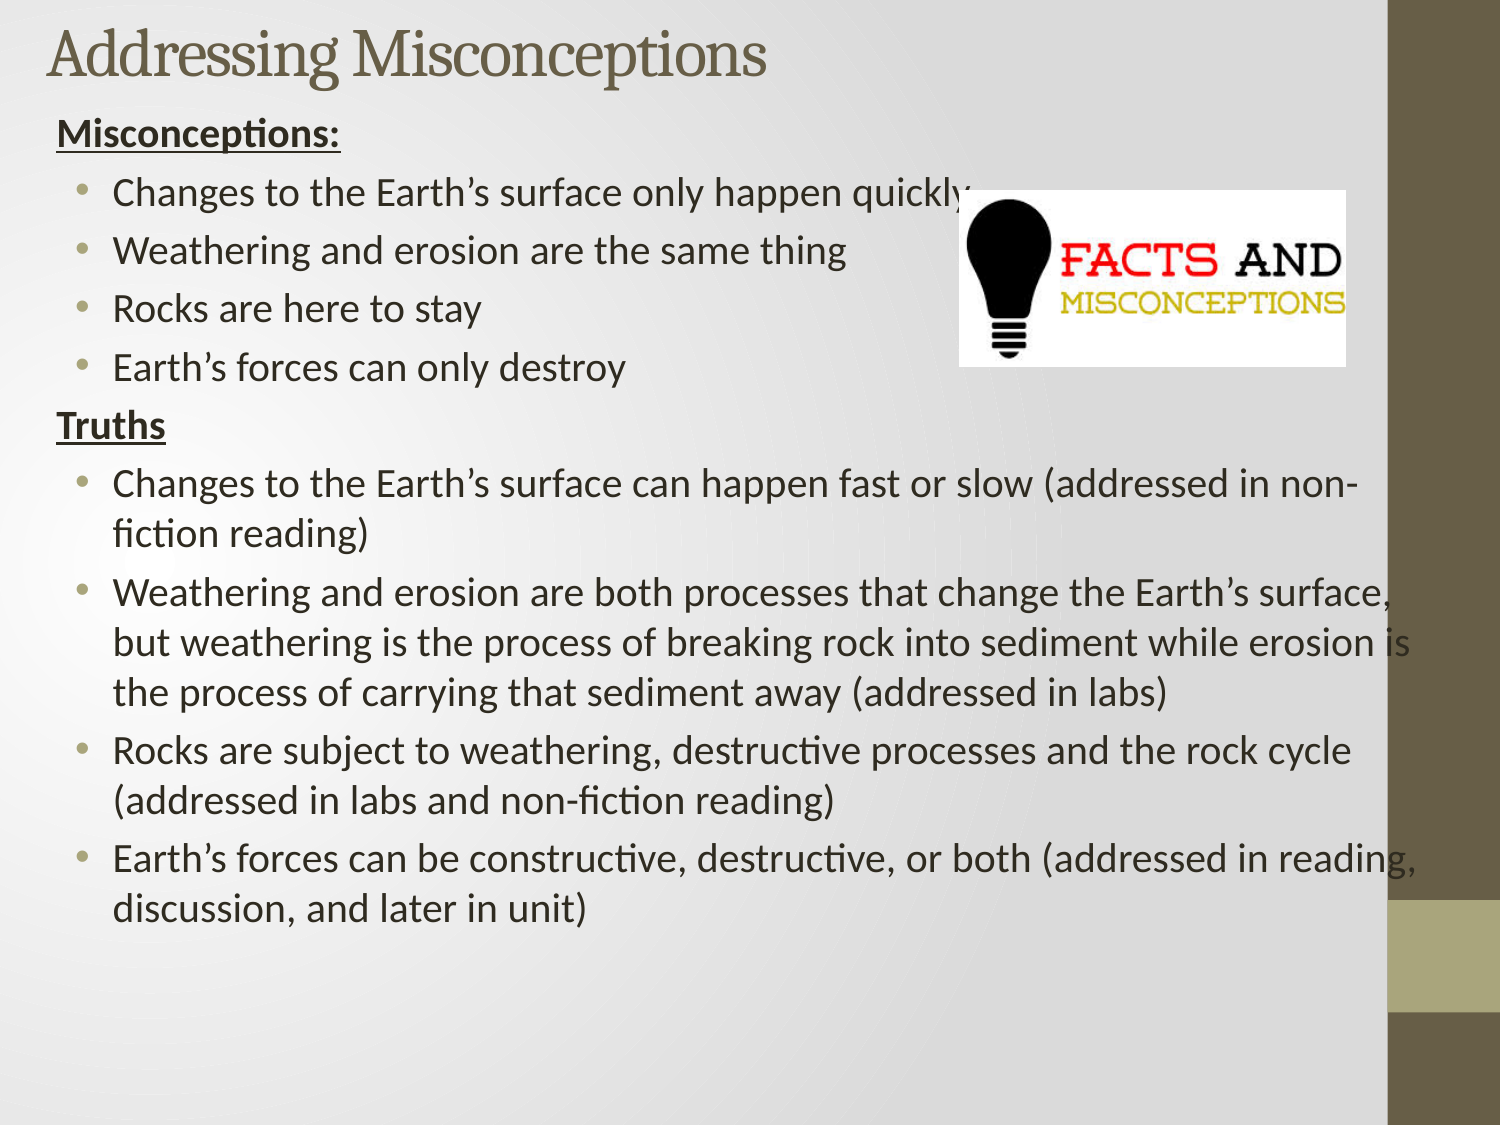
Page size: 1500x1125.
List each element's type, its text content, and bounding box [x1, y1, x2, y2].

picture [958, 190, 1347, 367]
title Addressing Misconceptions [31, 0, 1467, 99]
list Misconceptions: Changes to the Earth’s surface only happen quickly Weathering and erosion are the same thing Rocks are here to stay Earth’s forces can only destroy Truths Changes to the Earth’s surface can happen fast or slow (addressed in non-fiction reading) Weathering and erosion are both processes that change the Earth’s surface, but weathering is the process of breaking rock into sediment while erosion is the process of carrying that sediment away (addressed in labs) Rocks are subject to weathering, destructive processes and the rock cycle (addressed in labs and non-fiction reading) Earth’s forces can be constructive, destructive, or both (addressed in reading, discussion, and later in unit) [41, 98, 1467, 1104]
